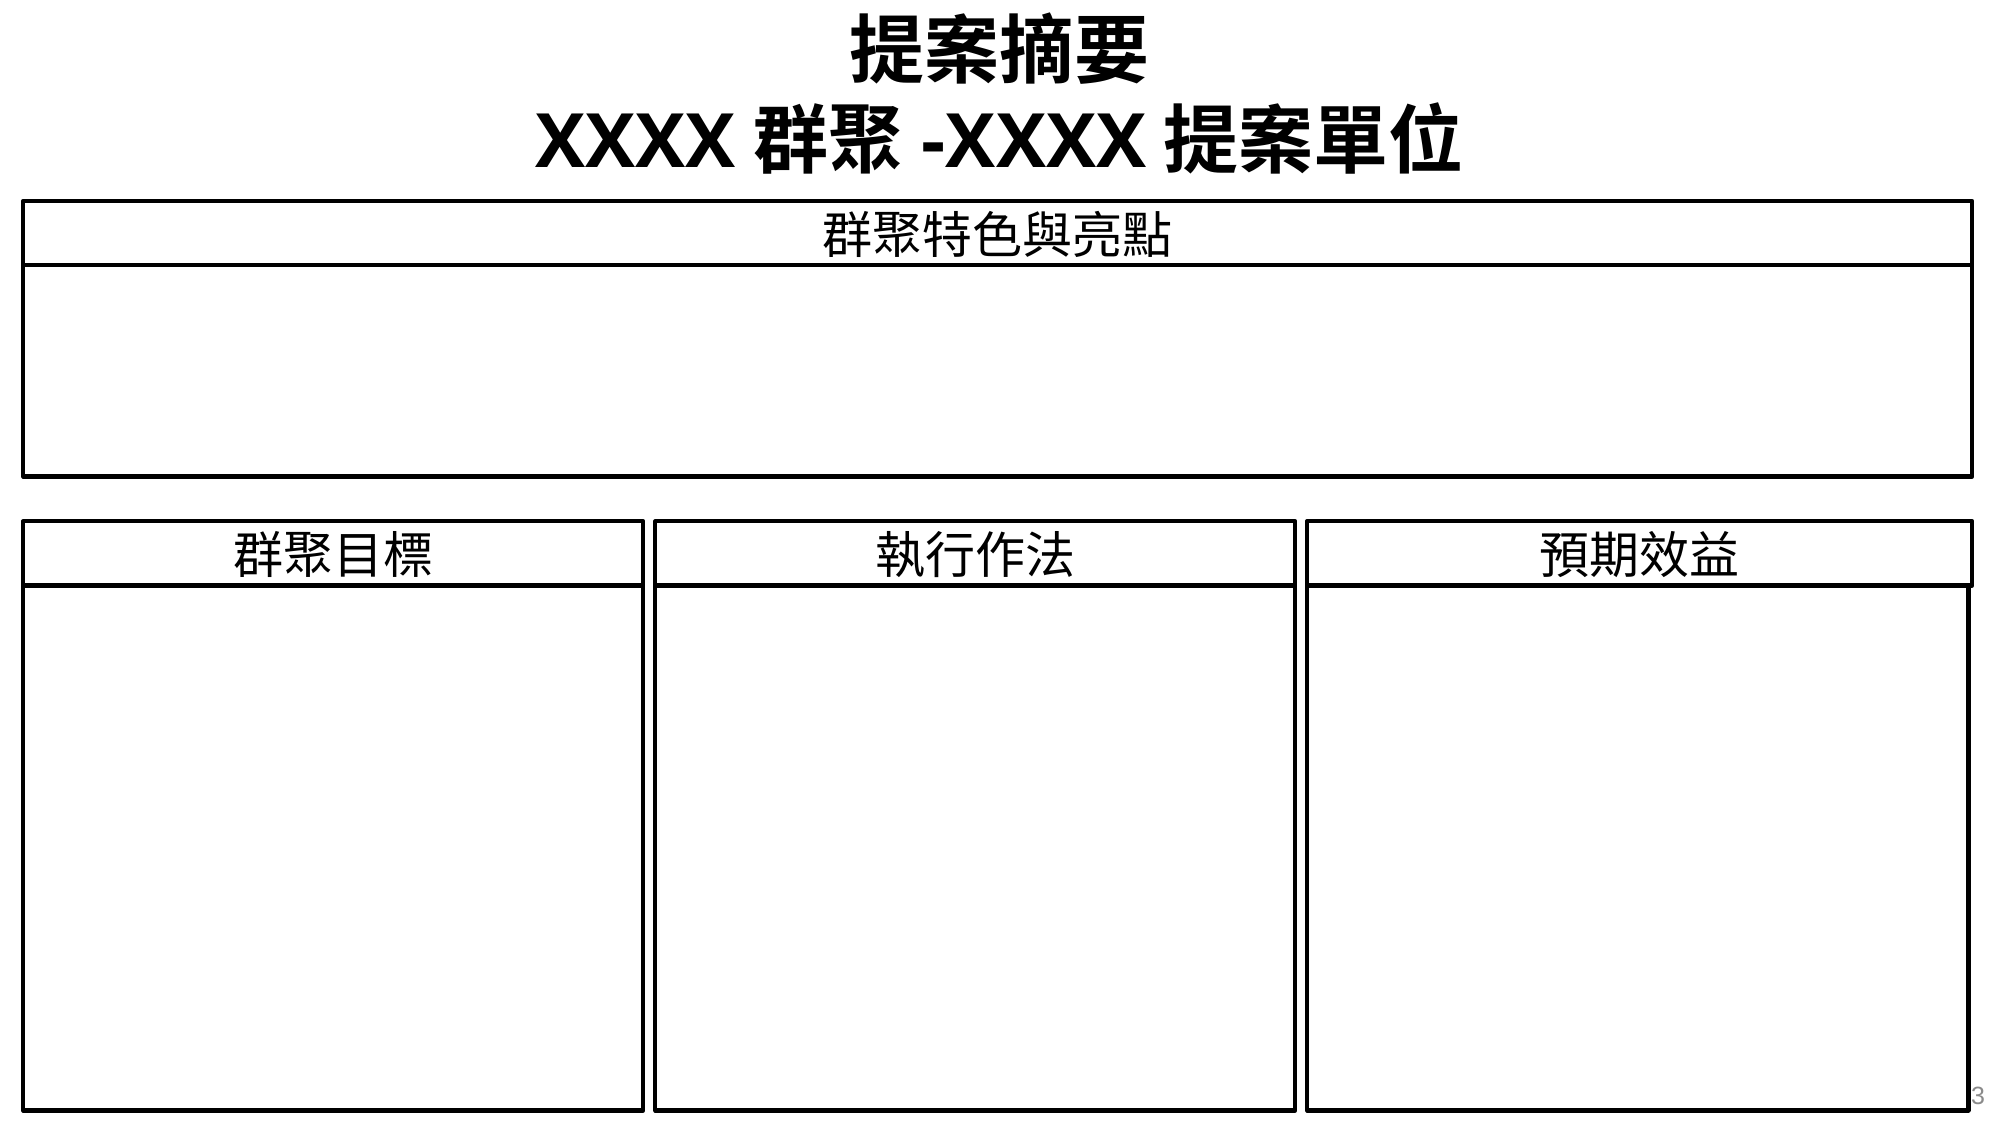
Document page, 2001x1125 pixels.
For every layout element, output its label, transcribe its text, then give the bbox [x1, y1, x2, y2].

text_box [22, 521, 644, 1111]
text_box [655, 521, 1296, 1111]
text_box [22, 200, 1973, 477]
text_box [1306, 521, 1973, 1111]
text_box 提案摘要 XXXX群聚-XXXX提案單位 [60, 47, 1940, 137]
